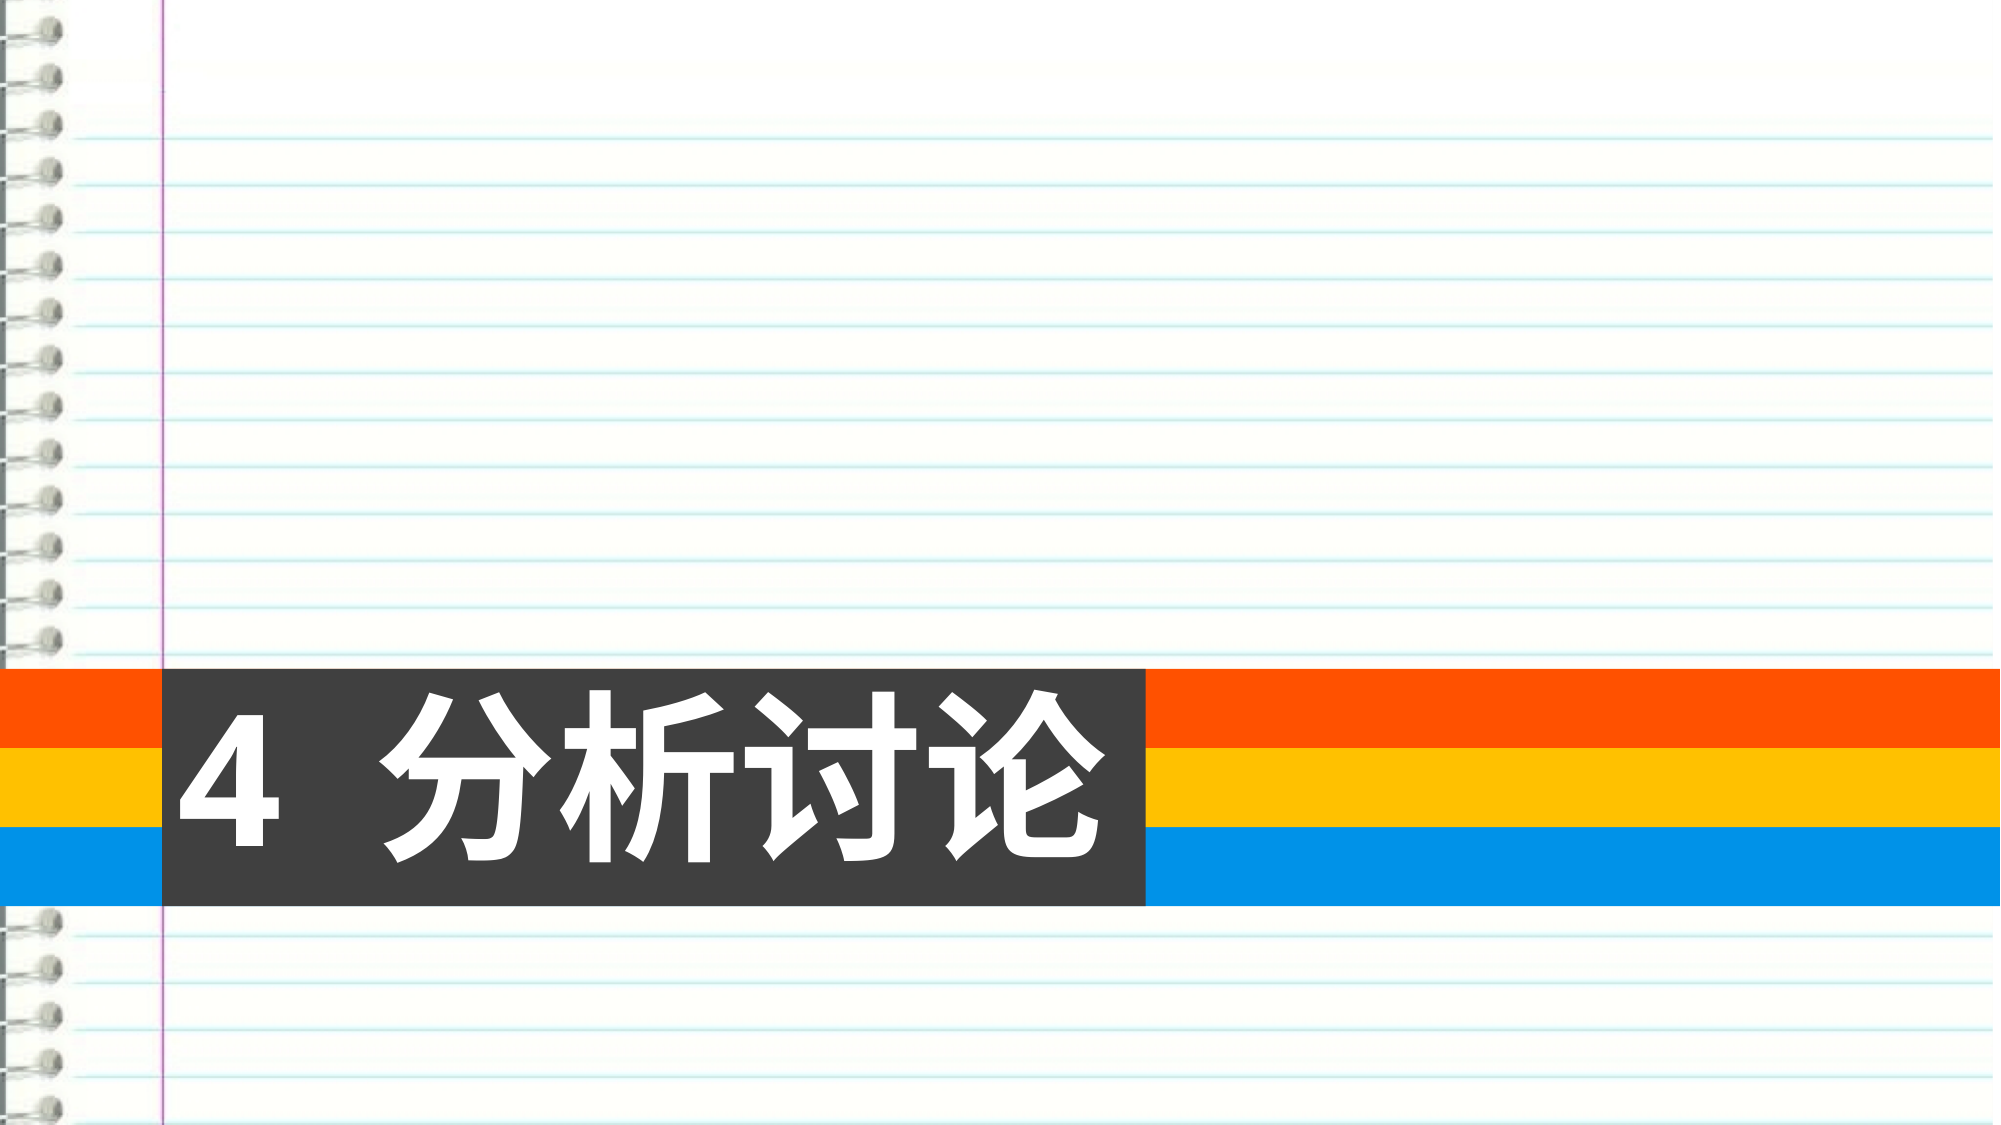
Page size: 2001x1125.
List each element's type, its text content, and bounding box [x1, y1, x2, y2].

picture [0, 0, 2001, 1125]
list 4 分析讨论 [162, 668, 1146, 907]
